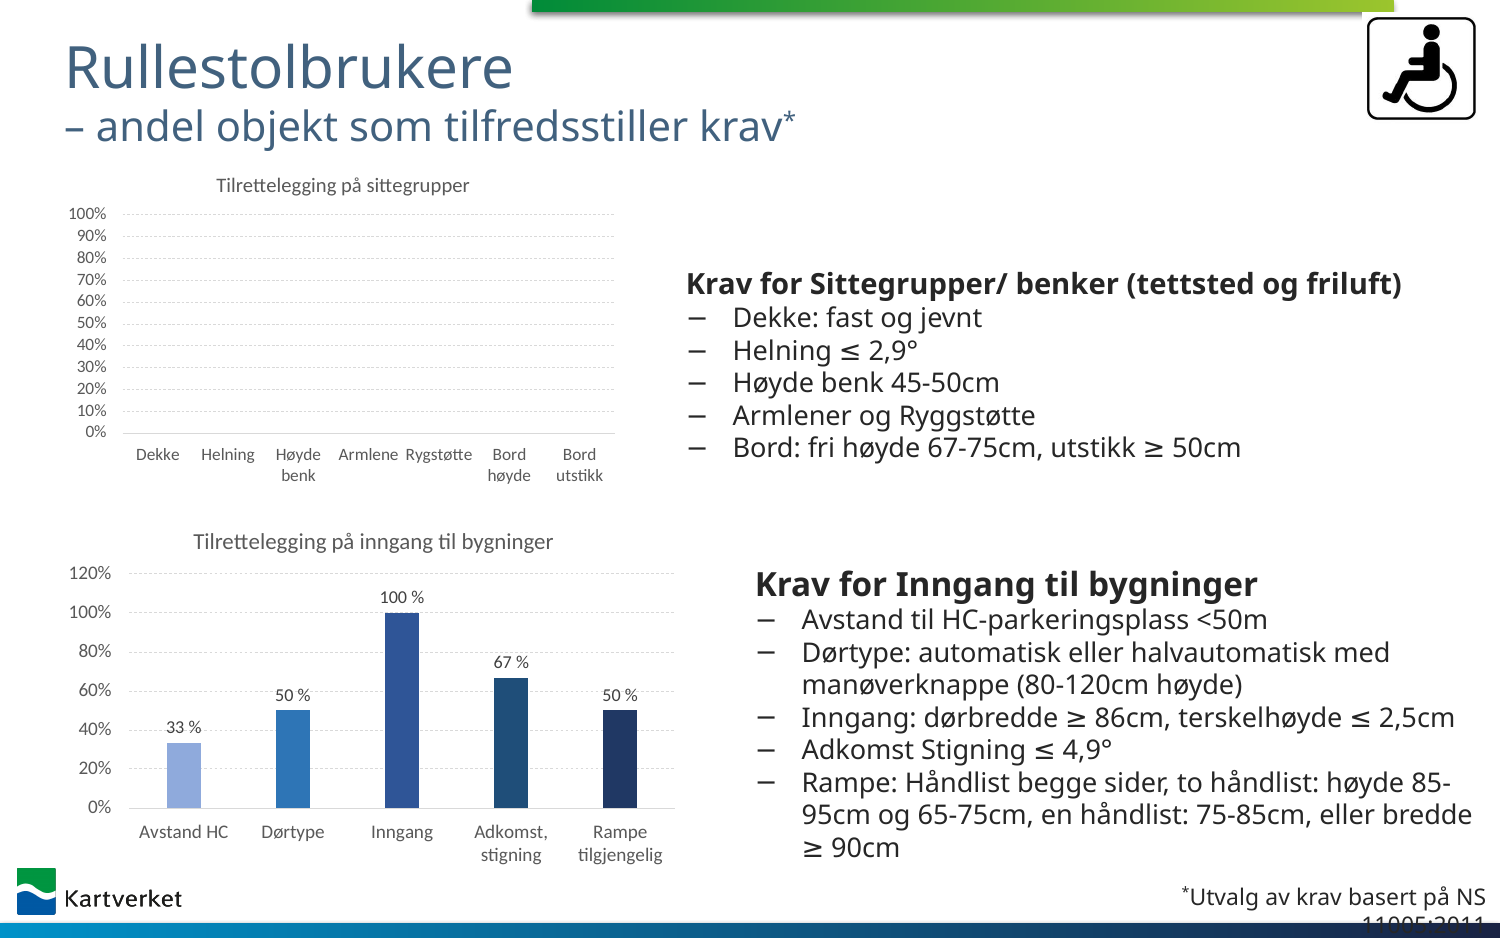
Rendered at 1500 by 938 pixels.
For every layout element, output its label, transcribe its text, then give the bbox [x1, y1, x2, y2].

text_box Rullestolbrukere – andel objekt som tilfredsstiller krav* [49, 25, 1431, 158]
text_box Krav for Inngang til bygninger Avstand til HC-parkeringsplass <50m Dørtype: automatisk eller halvautomatisk med manøverknappe (80-120cm høyde) Inngang: dørbredde ≥ 86cm, terskelhøyde ≤ 2,5cm Adkomst Stigning ≤ 4,9° Rampe: Håndlist begge sider, to håndlist: høyde 85-95cm og 65-75cm, en håndlist: 75-85cm, eller bredde ≥ 90cm [740, 555, 1491, 870]
text_box Krav for Sittegrupper/ benker (tettsted og friluft) Dekke: fast og jevnt Helning ≤ 2,9° Høyde benk 45-50cm Armlener og Ryggstøtte Bord: fri høyde 67-75cm, utstikk ≥ 50cm [670, 258, 1418, 471]
picture [1362, 12, 1481, 126]
text_box *Utvalg av krav basert på NS 11005:2011 [1068, 873, 1500, 938]
picture [62, 166, 625, 492]
picture [62, 520, 686, 874]
